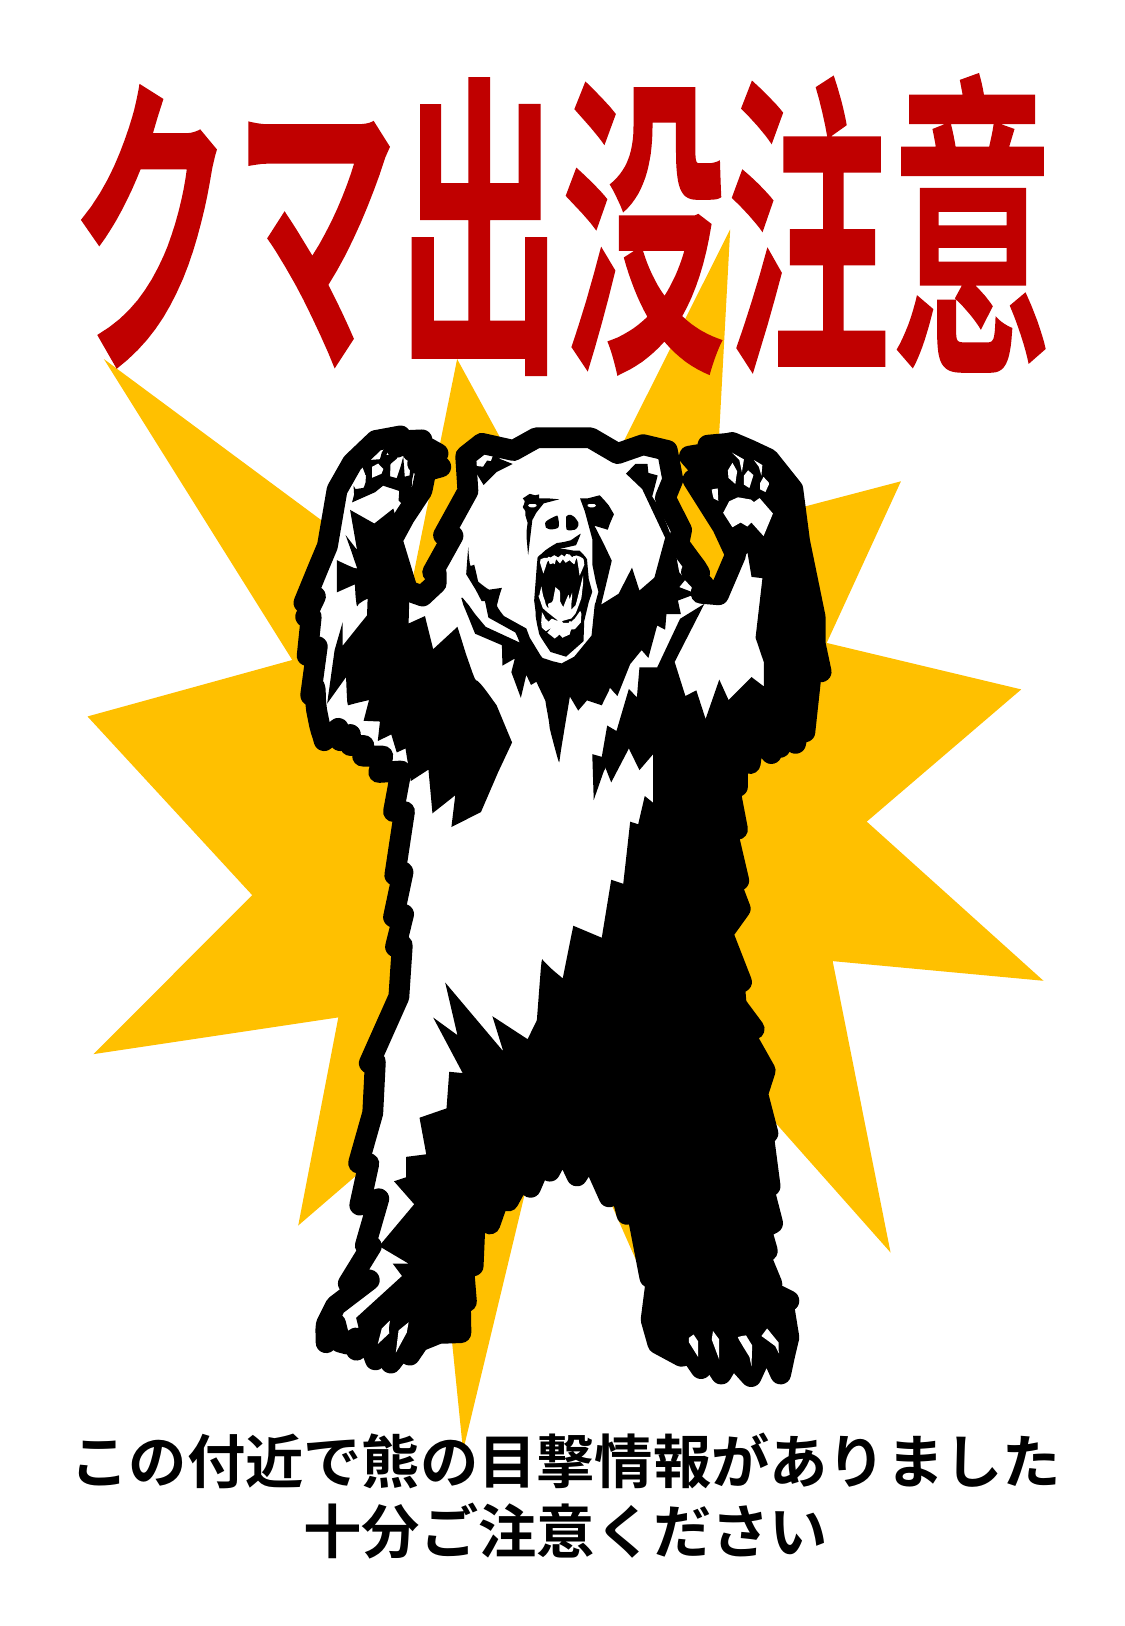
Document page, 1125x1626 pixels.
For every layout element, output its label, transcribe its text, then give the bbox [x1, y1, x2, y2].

text_box [827, 479, 1046, 1255]
text_box この付近で熊の目撃情報がありました 十分ご注意ください [50, 1417, 1081, 1573]
text_box [625, 227, 733, 434]
text_box [439, 359, 501, 434]
text_box [85, 357, 298, 1057]
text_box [303, 435, 822, 1377]
text_box [454, 1386, 481, 1417]
